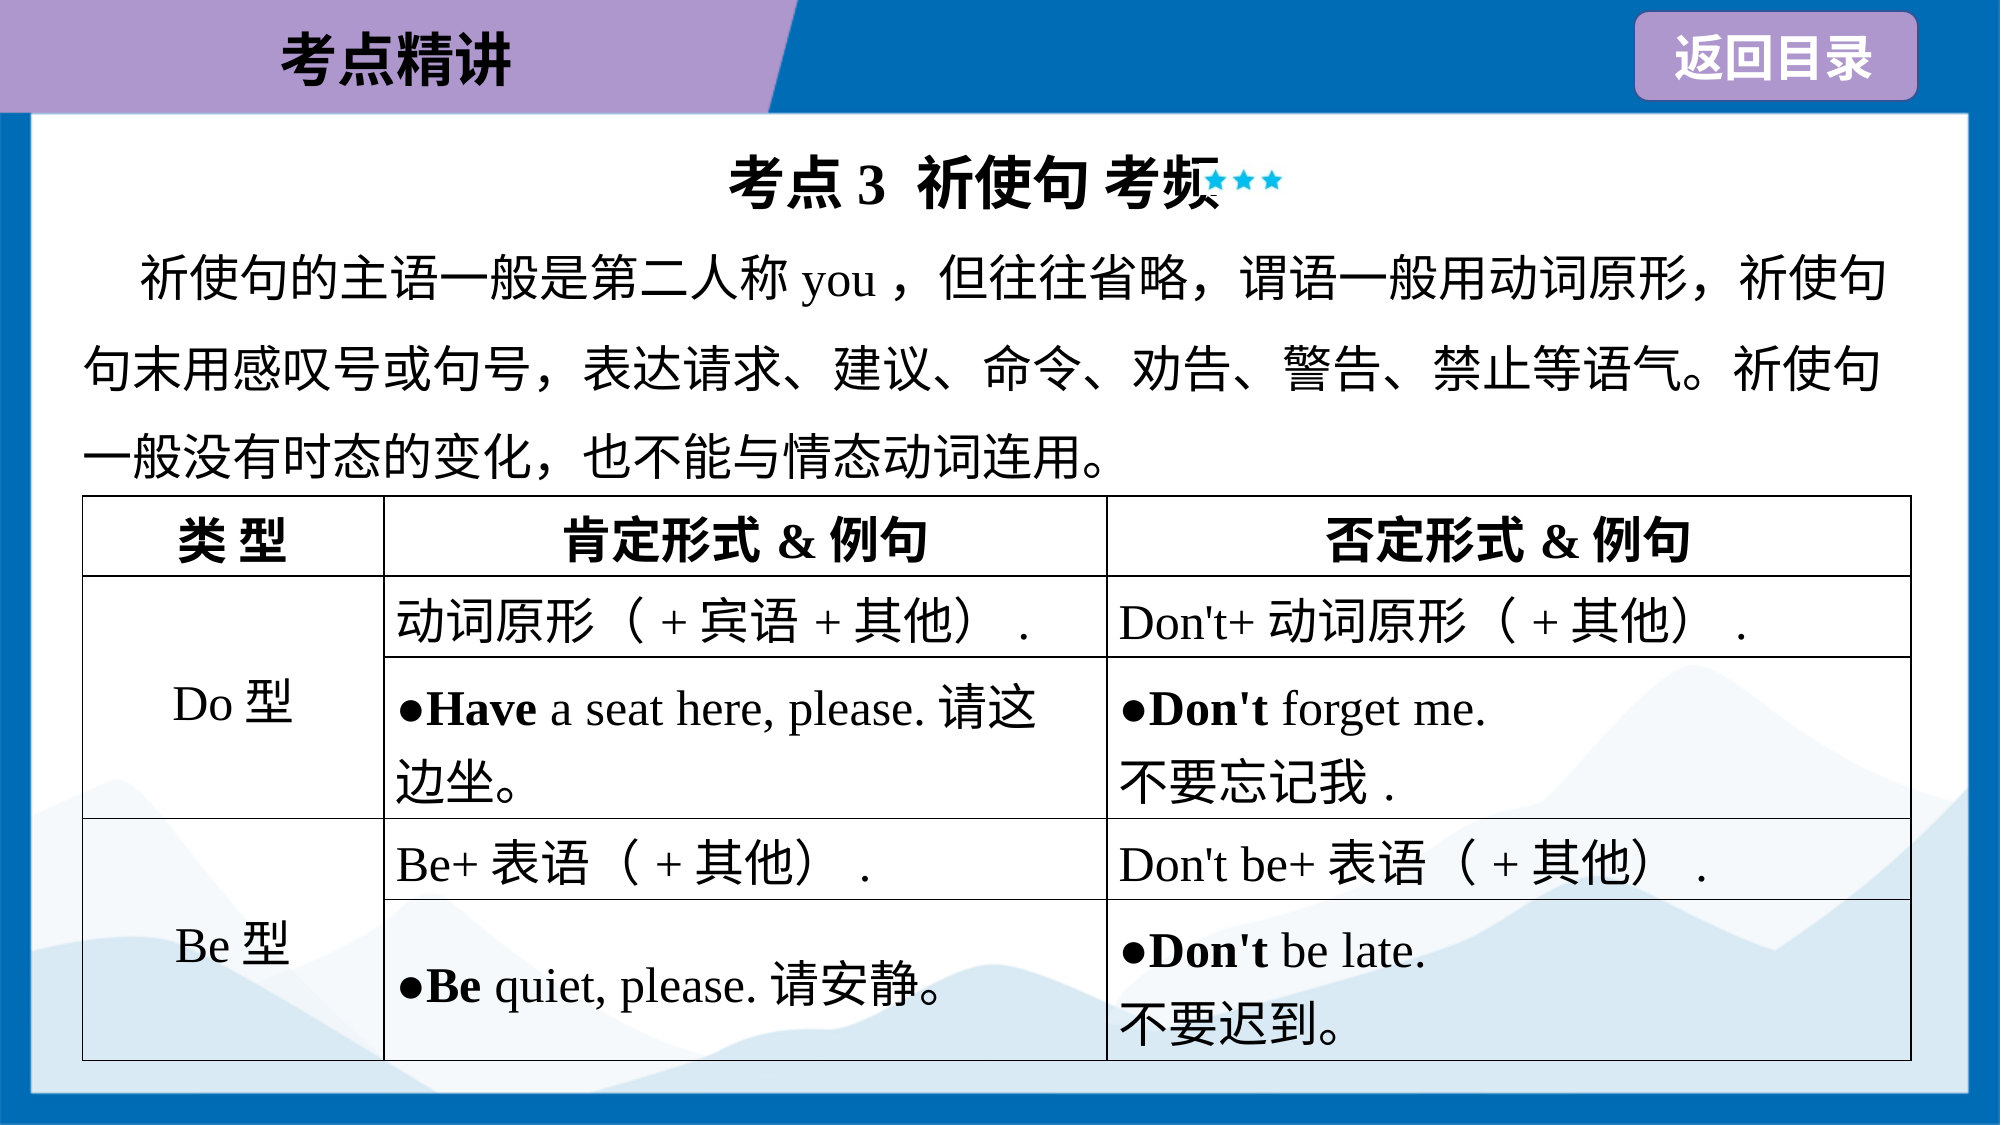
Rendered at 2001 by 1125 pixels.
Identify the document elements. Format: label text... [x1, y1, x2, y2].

table_cell Be+表语（+其他）. [385, 819, 1106, 899]
table_cell Do型 [83, 577, 383, 818]
table_cell Be型 [83, 819, 383, 1060]
table_cell ●Have a seat here, please.请这 边坐。 [385, 658, 1106, 818]
picture [0, 0, 2000, 1125]
table_cell ●Don't be late. 不要迟到。 [1108, 900, 1910, 1060]
text_box 祈使句的主语一般是第二人称you，但往往省略，谓语一般用动词原形，祈使句 句末用感叹号或句号，表达请求、建议、命令、劝告、警告、禁止等语气。祈使句 一般没有时态的变化，也不能与情态动词连用。 [82, 214, 1917, 476]
table_cell ●Be quiet, please.请安静。 [385, 900, 1106, 1060]
text_box 考点3 祈使句 考频 . [82, 144, 1918, 215]
table_cell Don't+动词原形（+其他）. [1108, 577, 1910, 656]
table_header 肯定形式&例句 [385, 497, 1106, 575]
table_cell Don't be+表语（+其他）. [1108, 819, 1910, 899]
table_header 类 型 [83, 497, 383, 575]
table_cell ●Don't forget me. 不要忘记我. [1108, 658, 1910, 818]
table_cell 动词原形（+宾语+其他）. [385, 577, 1106, 656]
table_header 否定形式&例句 [1108, 497, 1910, 575]
